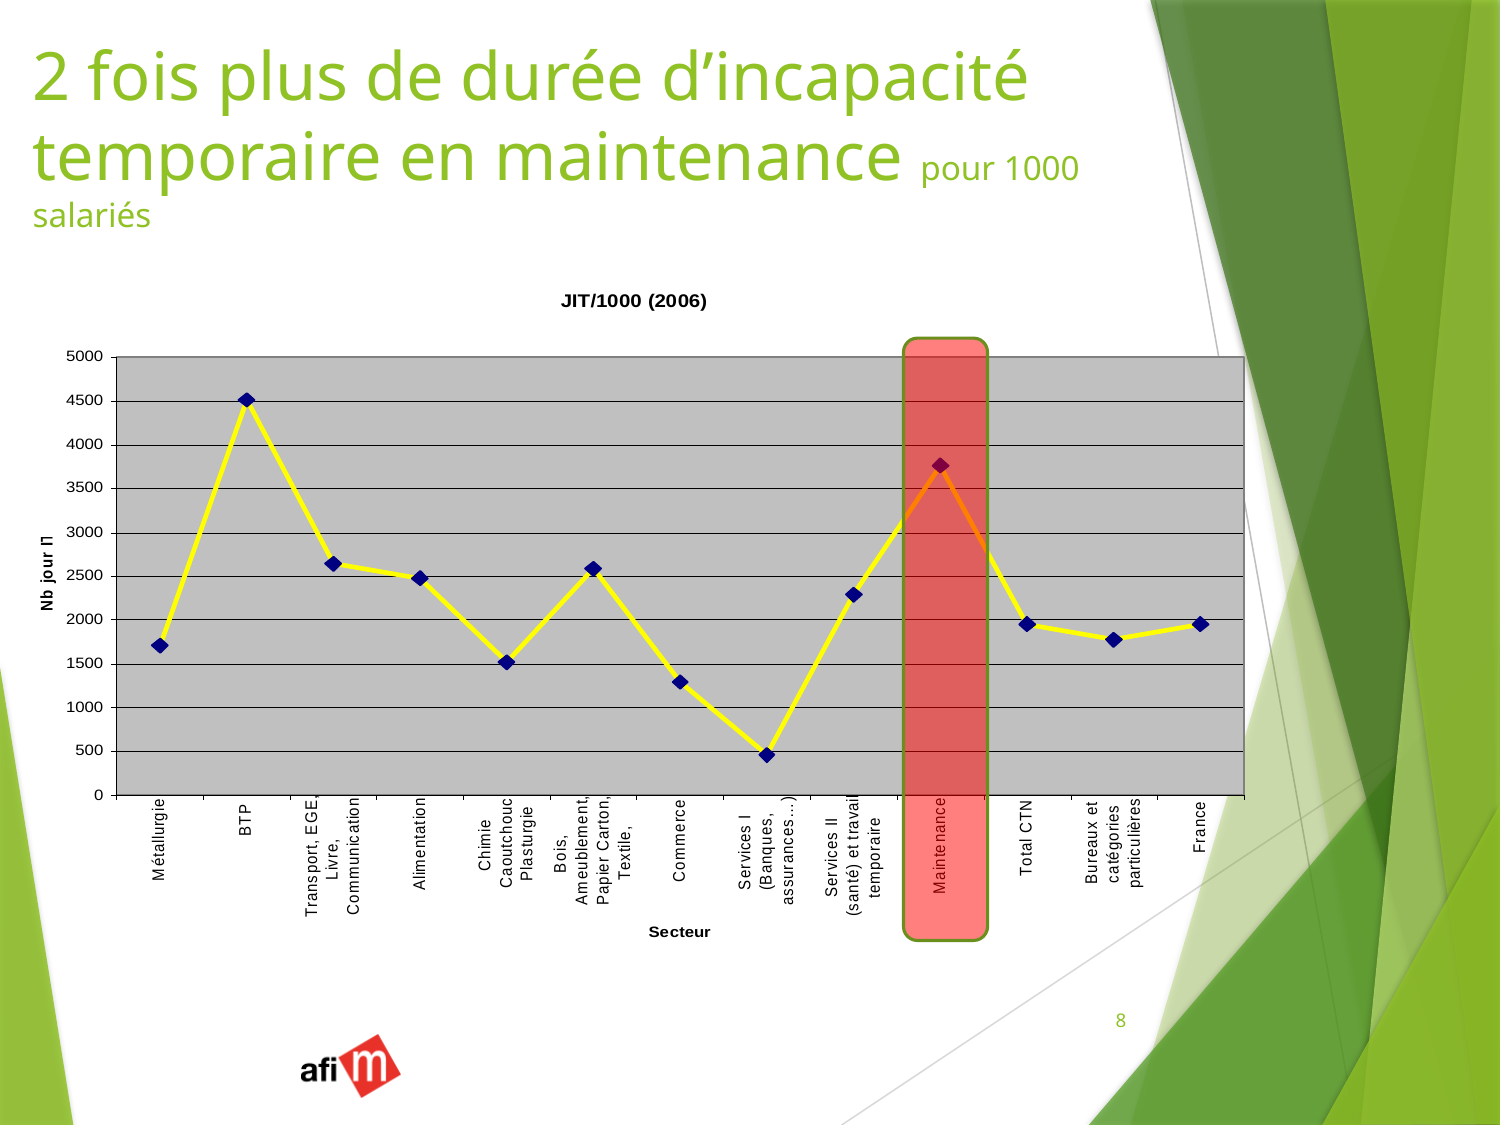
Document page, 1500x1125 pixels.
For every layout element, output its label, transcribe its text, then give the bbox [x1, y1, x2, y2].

slide_number 8 [1057, 991, 1142, 1051]
title 2 fois plus de durée d’incapacité temporaire en maintenance pour 1000 salariés [17, 26, 1181, 244]
picture [301, 1034, 401, 1098]
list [9, 266, 1259, 965]
